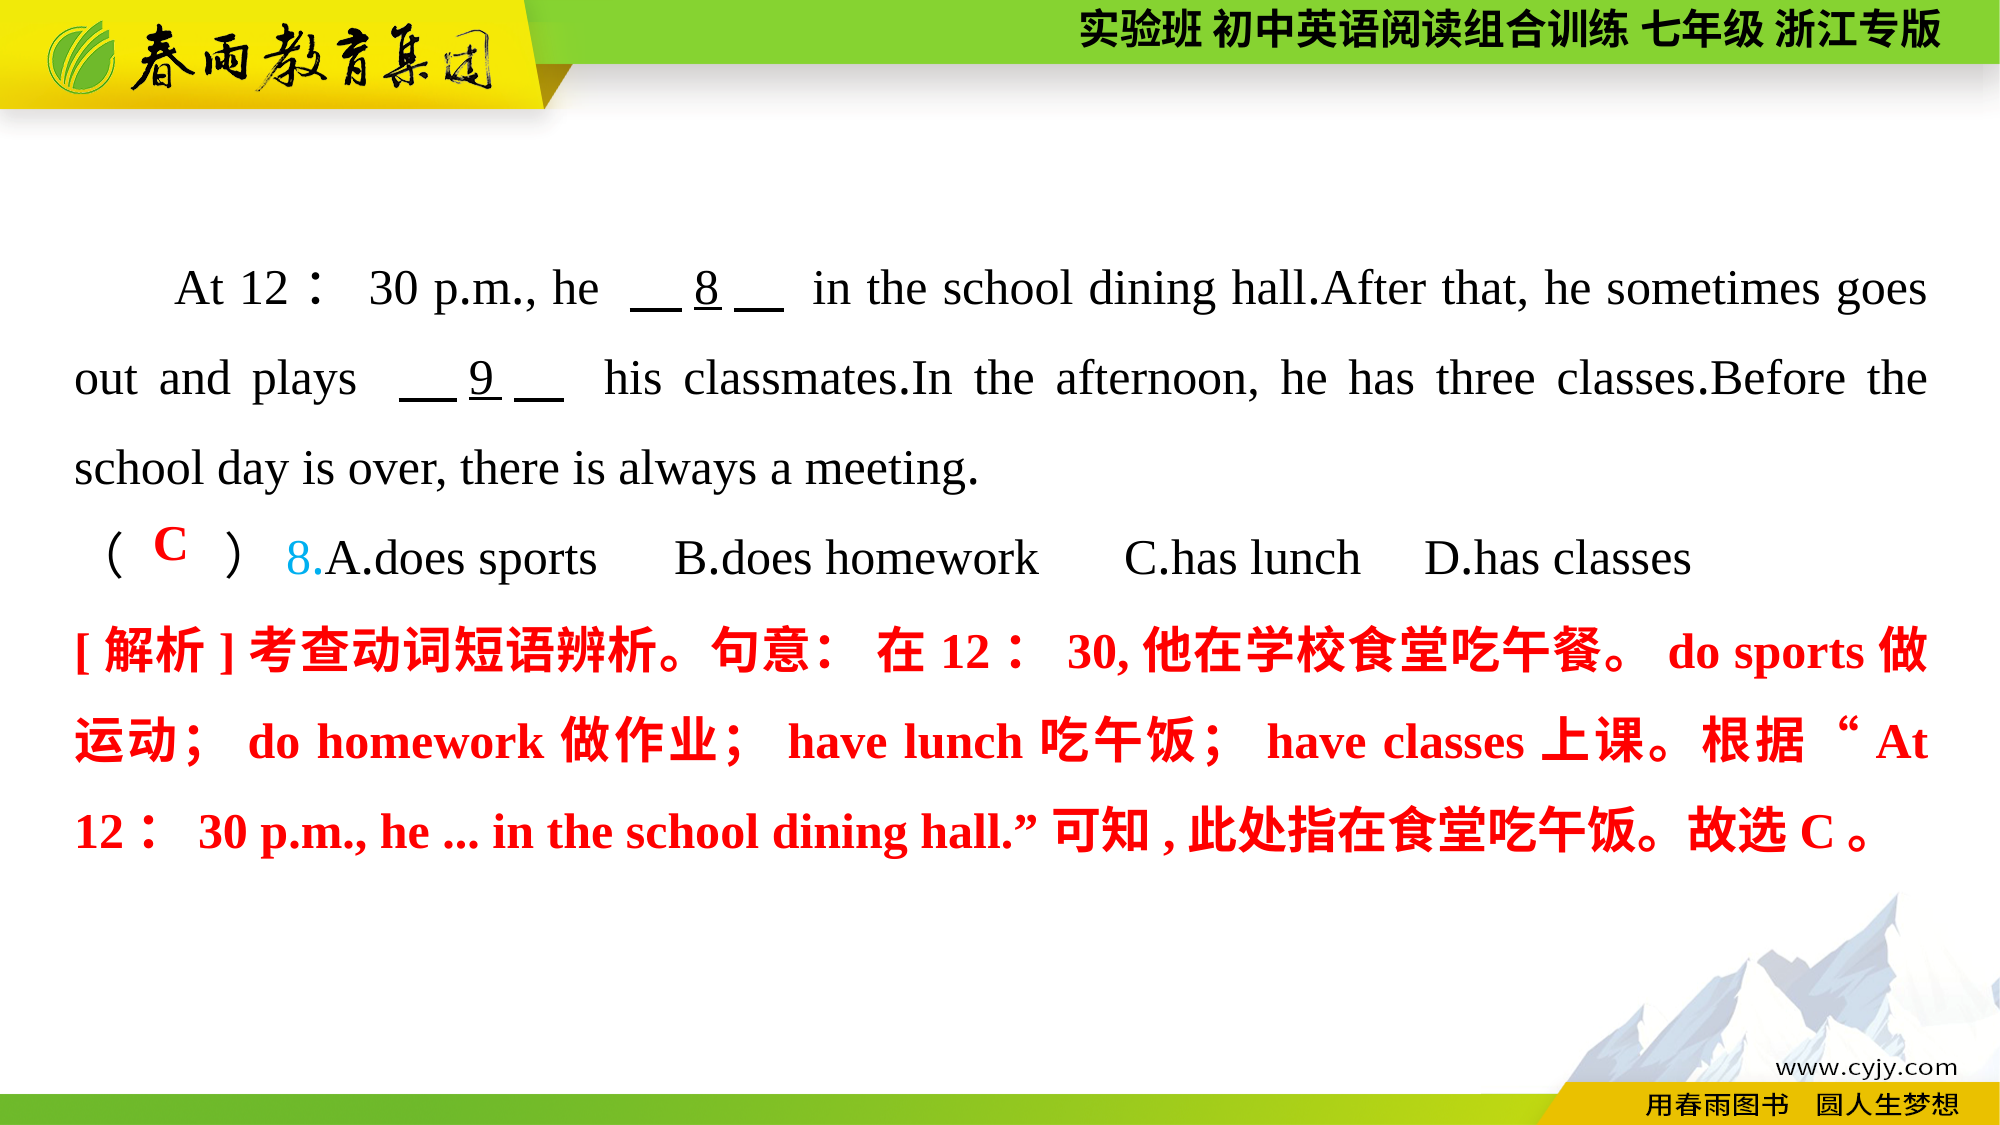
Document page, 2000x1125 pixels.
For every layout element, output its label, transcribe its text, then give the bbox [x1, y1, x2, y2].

list At 12：30 p.m., he 8 in the school dining hall.After that, he sometimes goes out and plays 9 his classmates.In the afternoon, he has three classes.Before the school day is over, there is always a meeting. （ ）8.A.does sports B.does homework C.has lunch D.has classes [59, 216, 1944, 581]
text_box [解析]考查动词短语辨析。句意： 在12：30,他在学校食堂吃午餐。do sports做运动；do homework做作业；have lunch吃午饭；have classes上课。根据“At 12：30 p.m., he ... in the school dining hall.”可知,此处指在食堂吃午饭。故选C。 [59, 581, 1944, 867]
picture [0, 0, 2000, 1125]
text_box C [138, 503, 204, 579]
